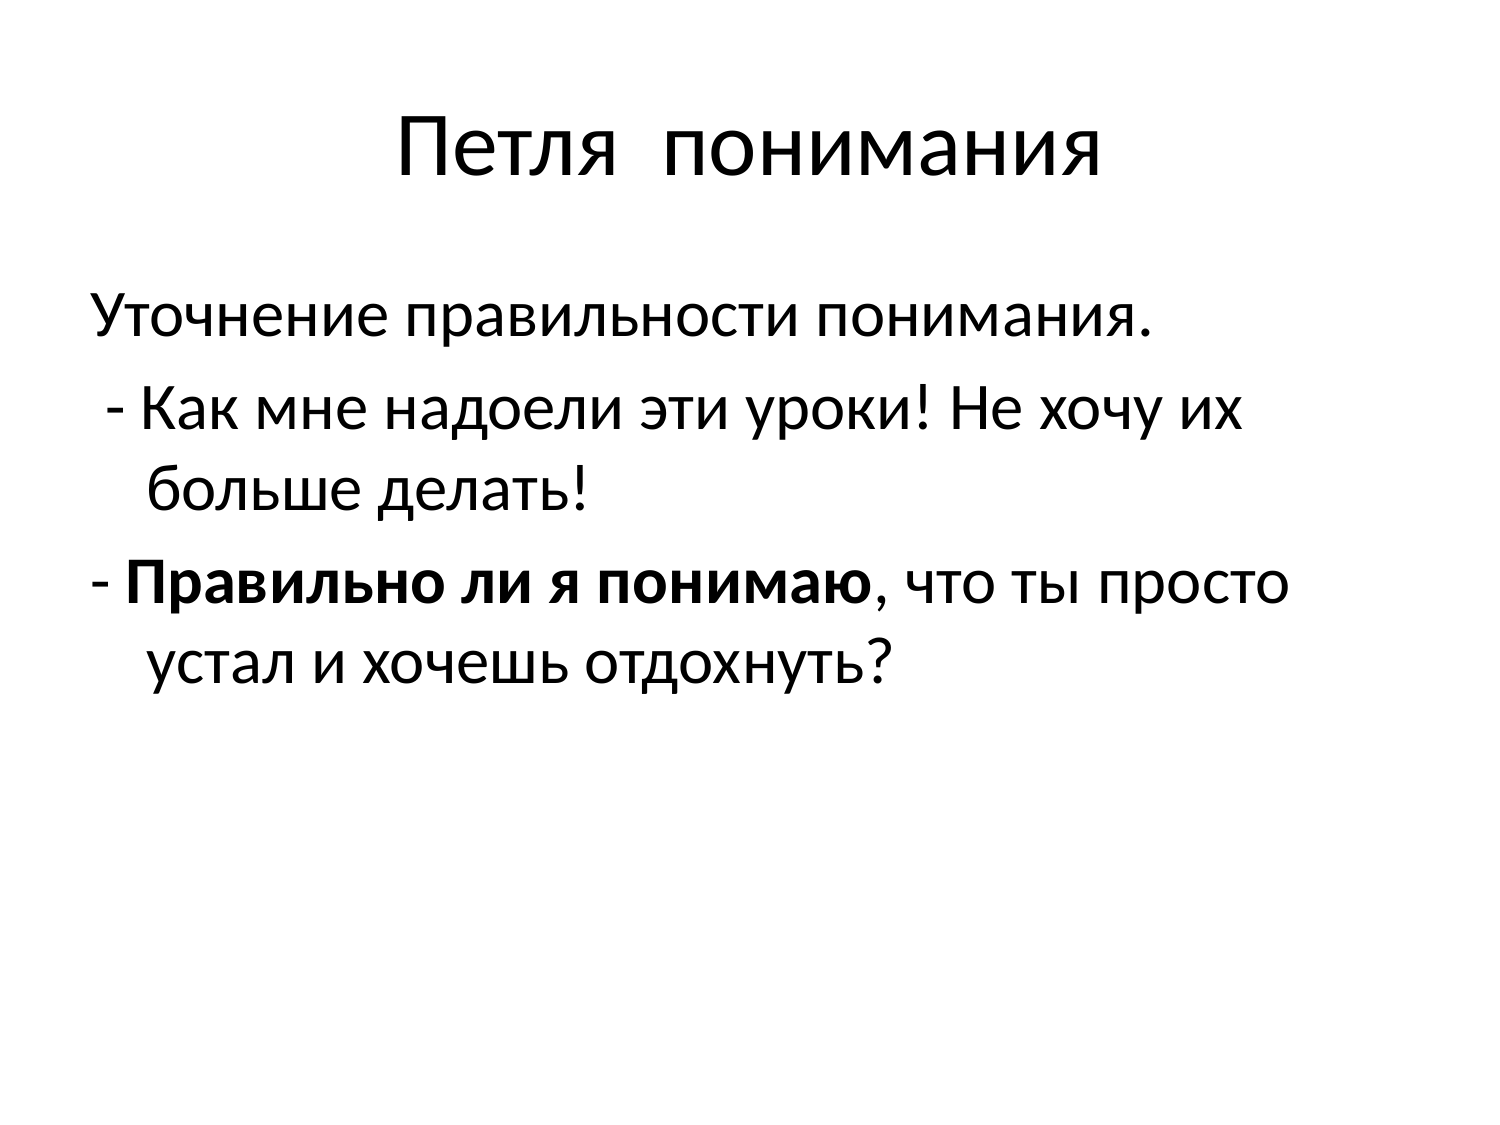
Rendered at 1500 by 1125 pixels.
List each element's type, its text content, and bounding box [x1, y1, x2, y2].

title Петля понимания [75, 45, 1425, 233]
list Уточнение правильности понимания. - Как мне надоели эти уроки! Не хочу их больше делать! - Правильно ли я понимаю, что ты просто устал и хочешь отдохнуть? [75, 262, 1425, 1005]
